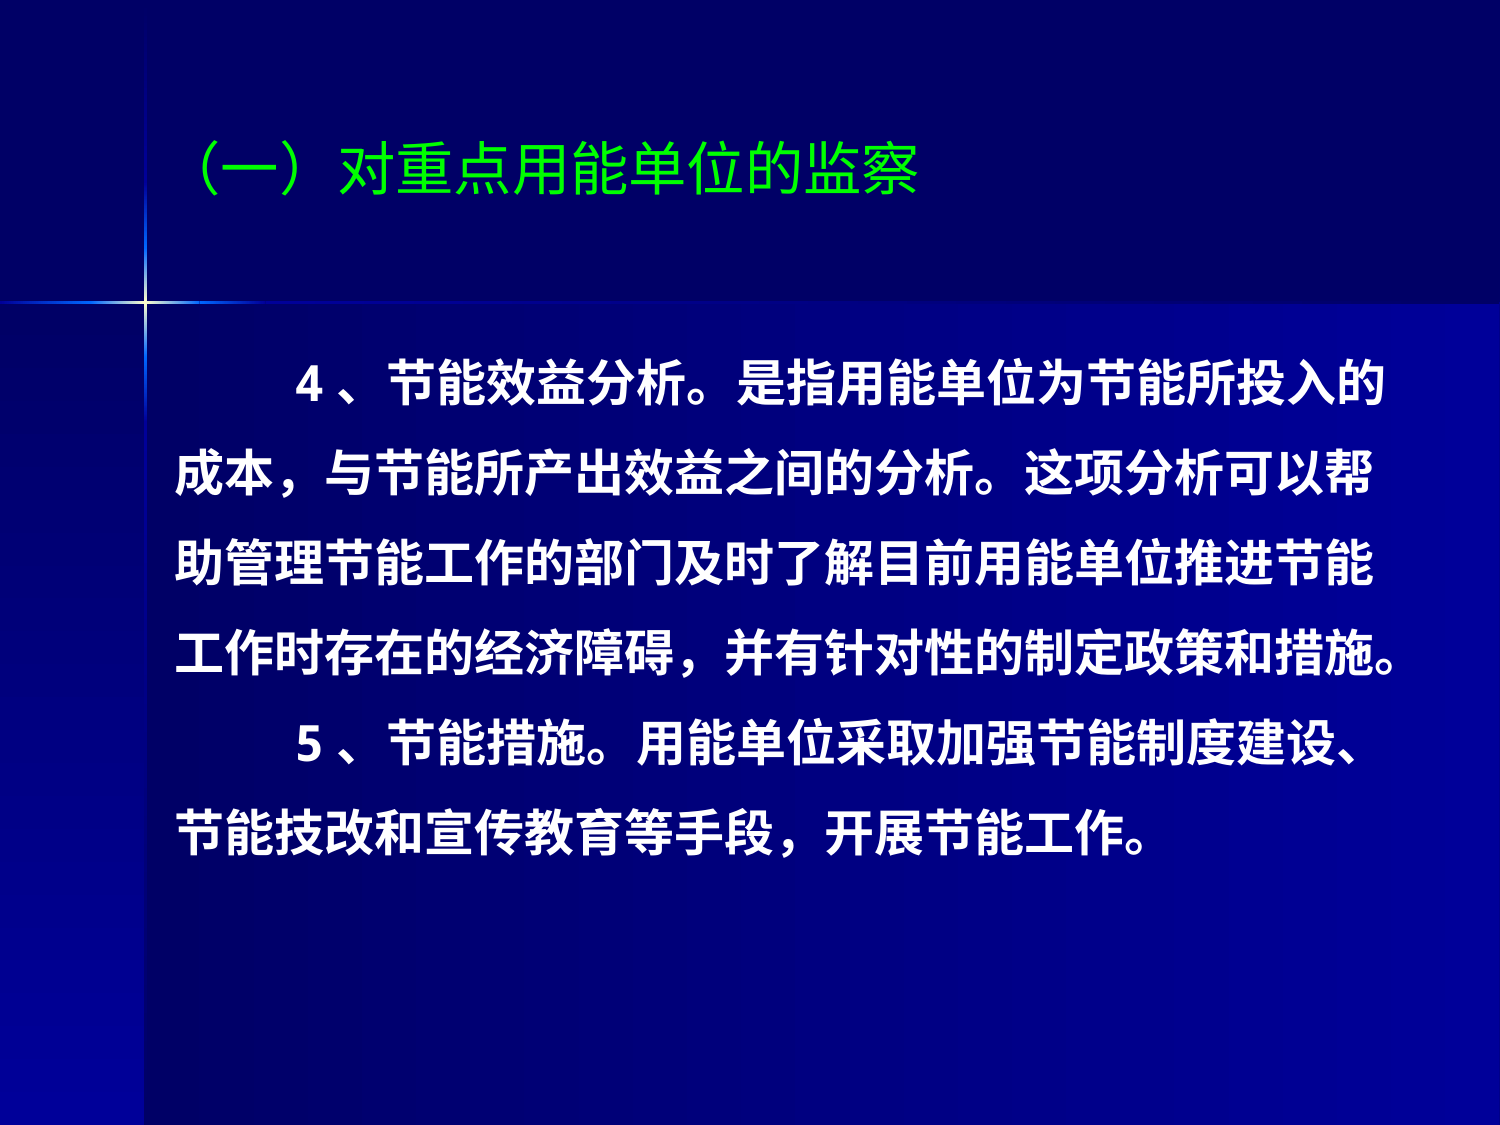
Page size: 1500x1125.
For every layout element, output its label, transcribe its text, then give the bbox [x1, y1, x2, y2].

list 4、节能效益分析。是指用能单位为节能所投入的成本，与节能所产出效益之间的分析。这项分析可以帮助管理节能工作的部门及时了解目前用能单位推进节能工作时存在的经济障碍，并有针对性的制定政策和措施。 5、节能措施。用能单位采取加强节能制度建设、节能技改和宣传教育等手段，开展节能工作。 [159, 314, 1413, 1001]
title （一）对重点用能单位的监察 [147, 49, 1413, 286]
